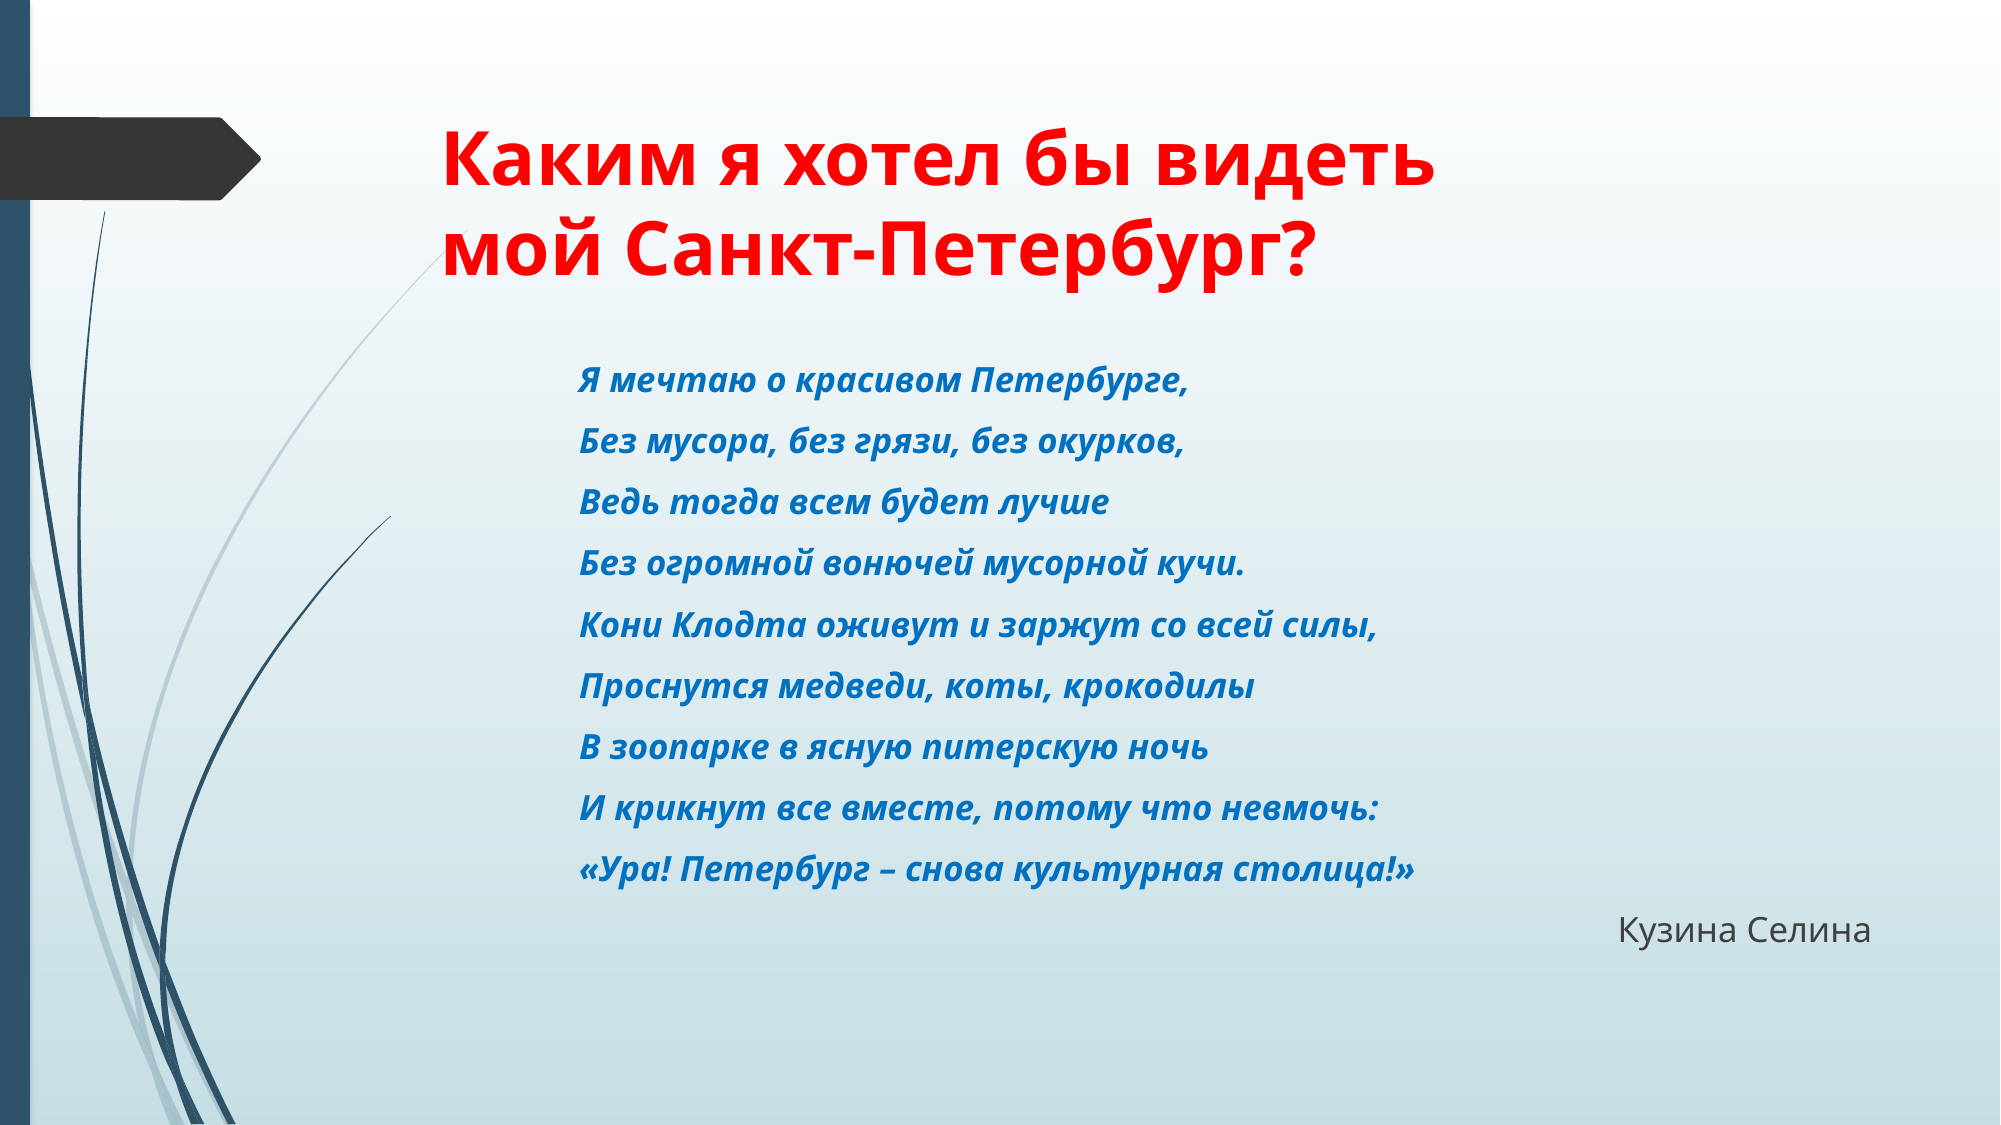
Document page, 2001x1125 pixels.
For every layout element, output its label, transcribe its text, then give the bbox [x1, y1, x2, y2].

list Я мечтаю о красивом Петербурге, Без мусора, без грязи, без окурков, Ведь тогда всем будет лучше Без огромной вонючей мусорной кучи. Кони Клодта оживут и заржут со всей силы, Проснутся медведи, коты, крокодилы В зоопарке в ясную питерскую ночь И крикнут все вместе, потому что невмочь: «Ура! Петербург – снова культурная столица!» Кузина Селина [424, 350, 1888, 970]
title Каким я хотел бы видеть мой Санкт-Петербург? [425, 102, 1888, 313]
